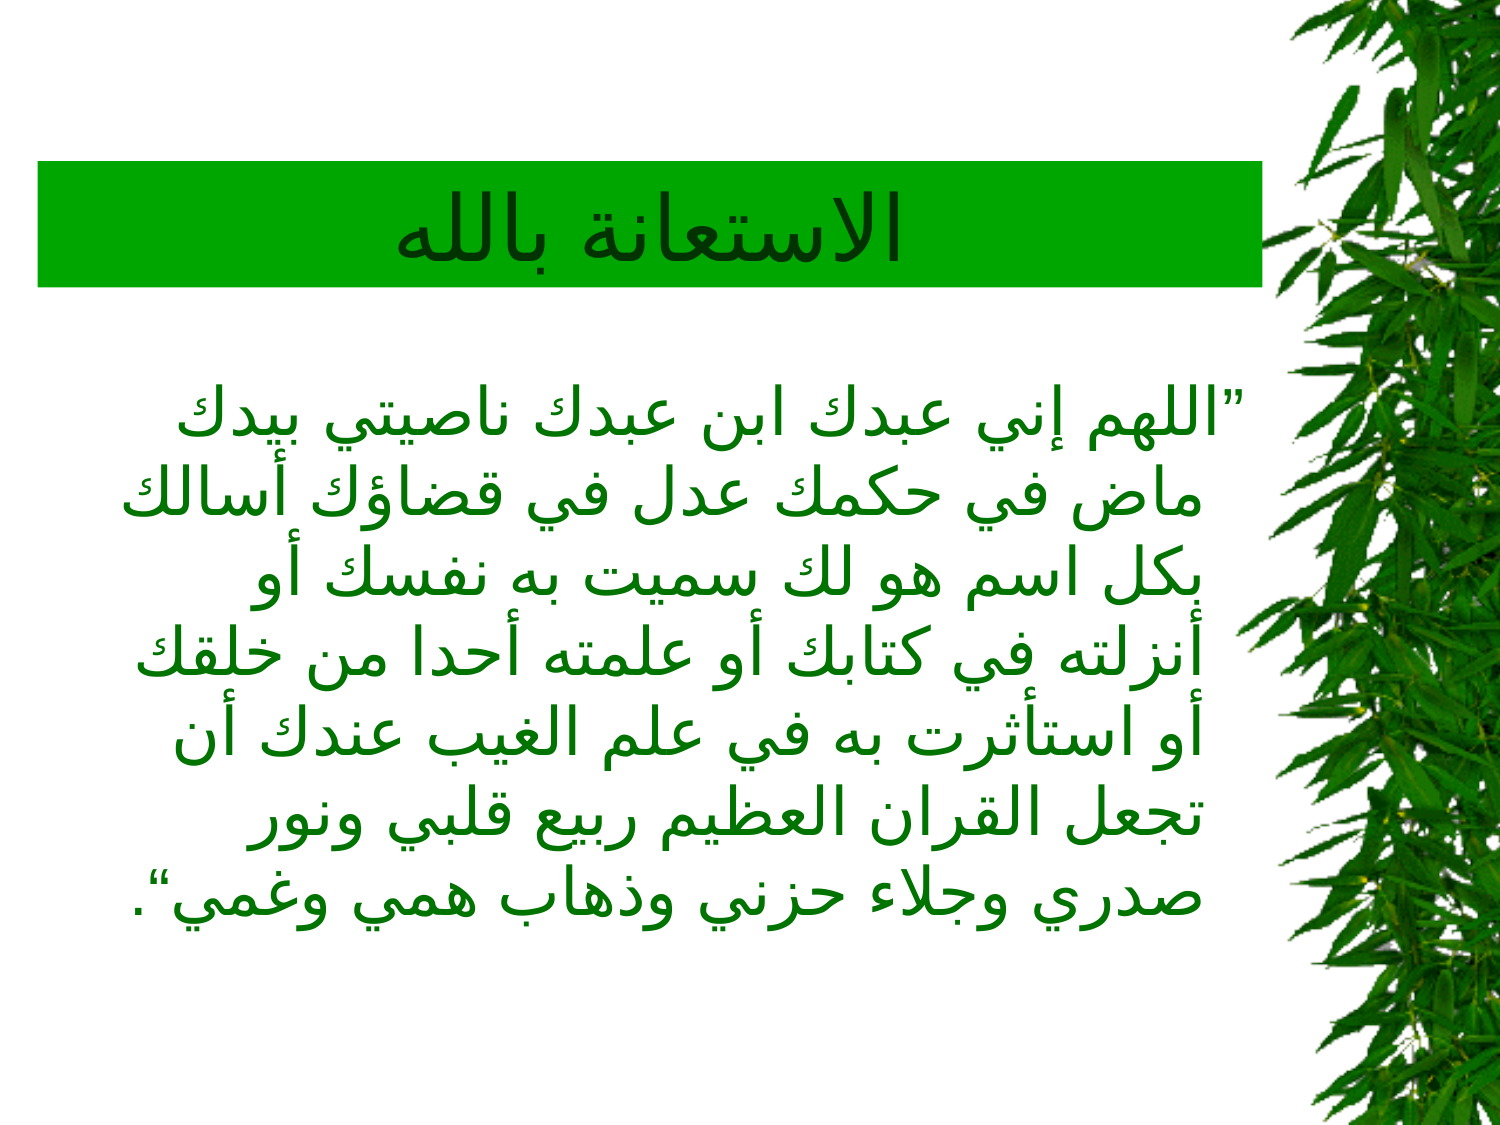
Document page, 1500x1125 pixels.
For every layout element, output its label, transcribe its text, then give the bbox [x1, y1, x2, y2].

title الاستعانة بالله [37, 160, 1263, 288]
list ”اللهم إني عبدك ابن عبدك ناصيتي بيدك ماض في حكمك عدل في قضاؤك أسالك بكل اسم هو لك سميت به نفسك أو أنزلته في كتابك أو علمته أحدا من خلقك أو استأثرت به في علم الغيب عندك أن تجعل القران العظيم ربيع قلبي ونور صدري وجلاء حزني وذهاب همي وغمي“. [88, 361, 1279, 1037]
picture [1206, 0, 1500, 1125]
